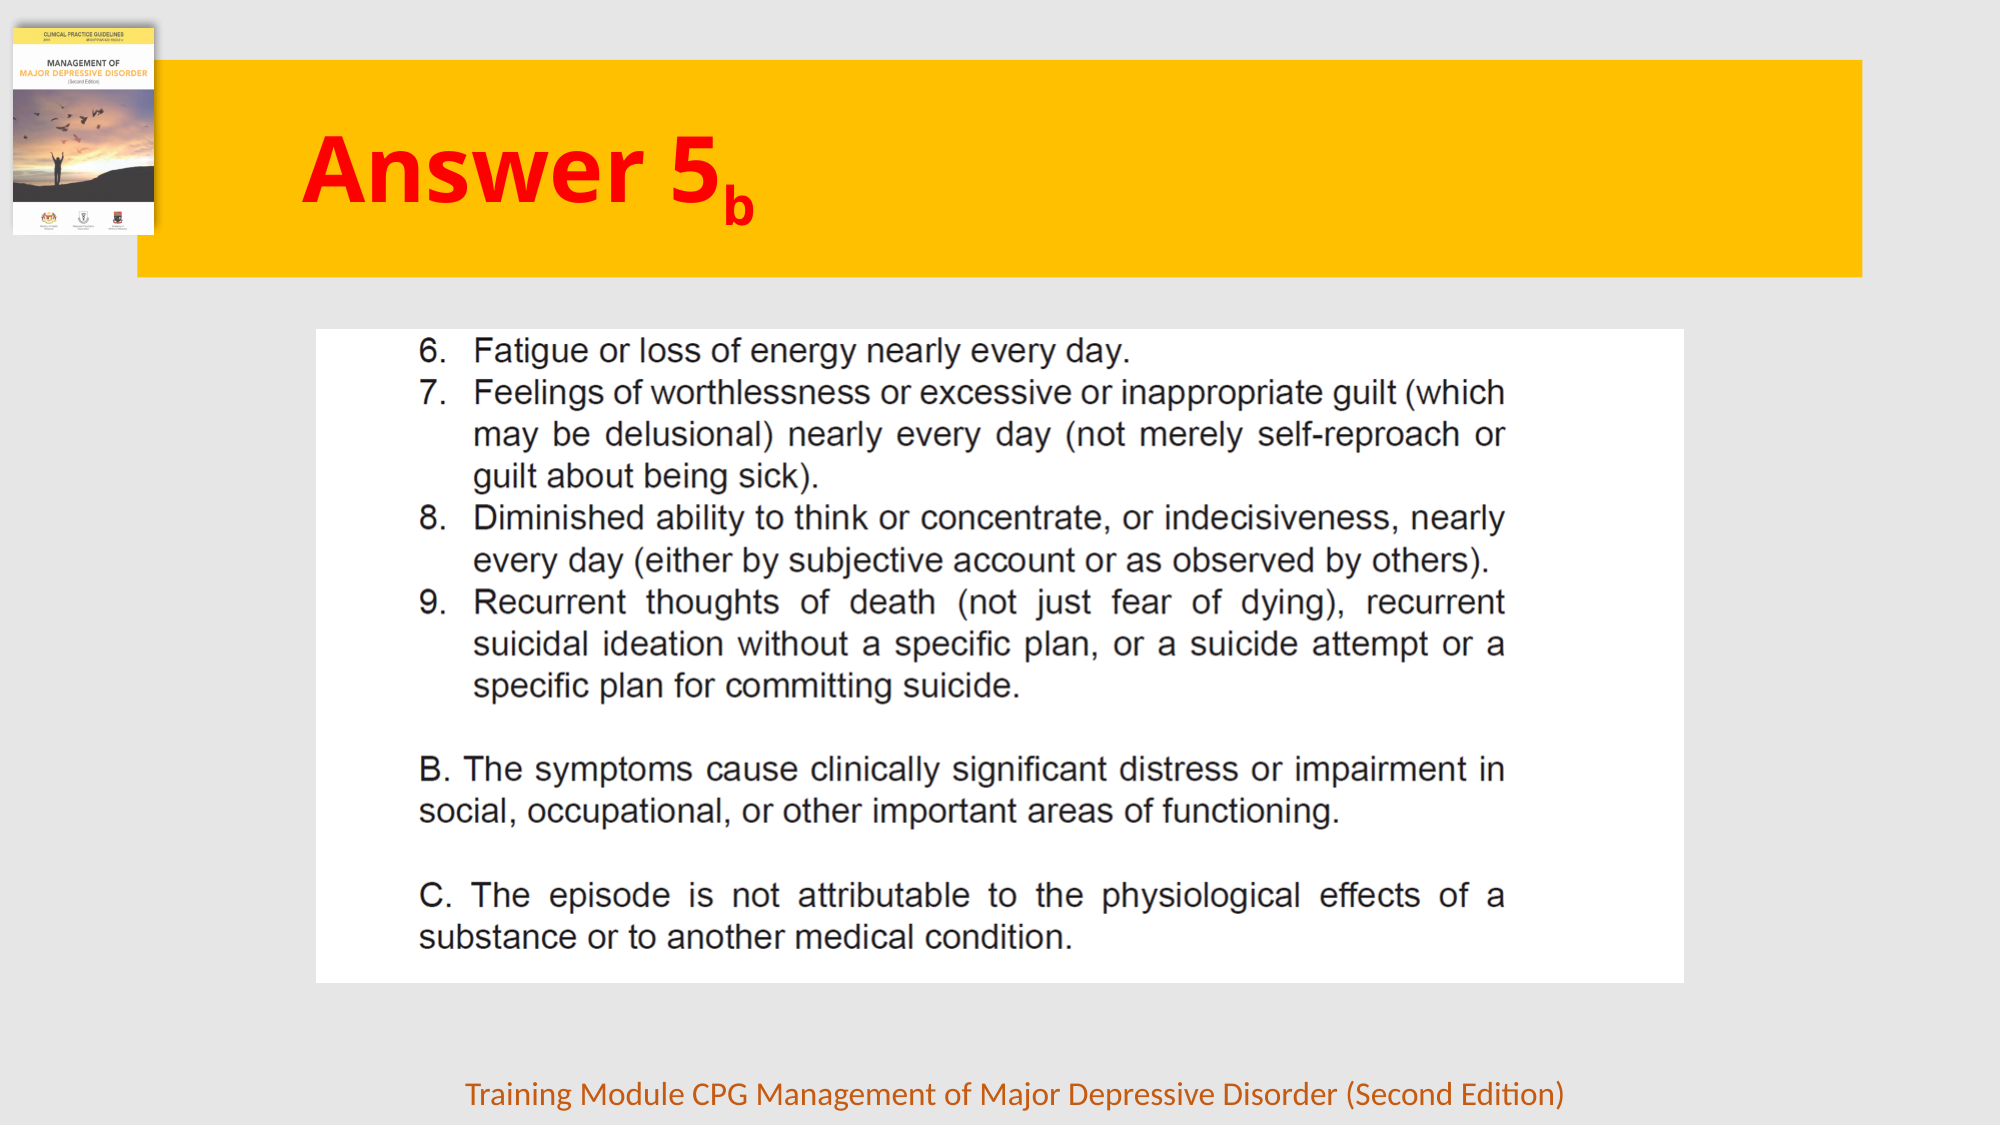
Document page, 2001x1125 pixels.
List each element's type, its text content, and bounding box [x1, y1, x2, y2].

picture [316, 329, 1684, 983]
picture [13, 28, 154, 235]
text_box Training Module CPG Management of Major Depressive Disorder (Second Edition) [450, 1065, 1832, 1120]
title Answer 5b [137, 59, 1863, 278]
